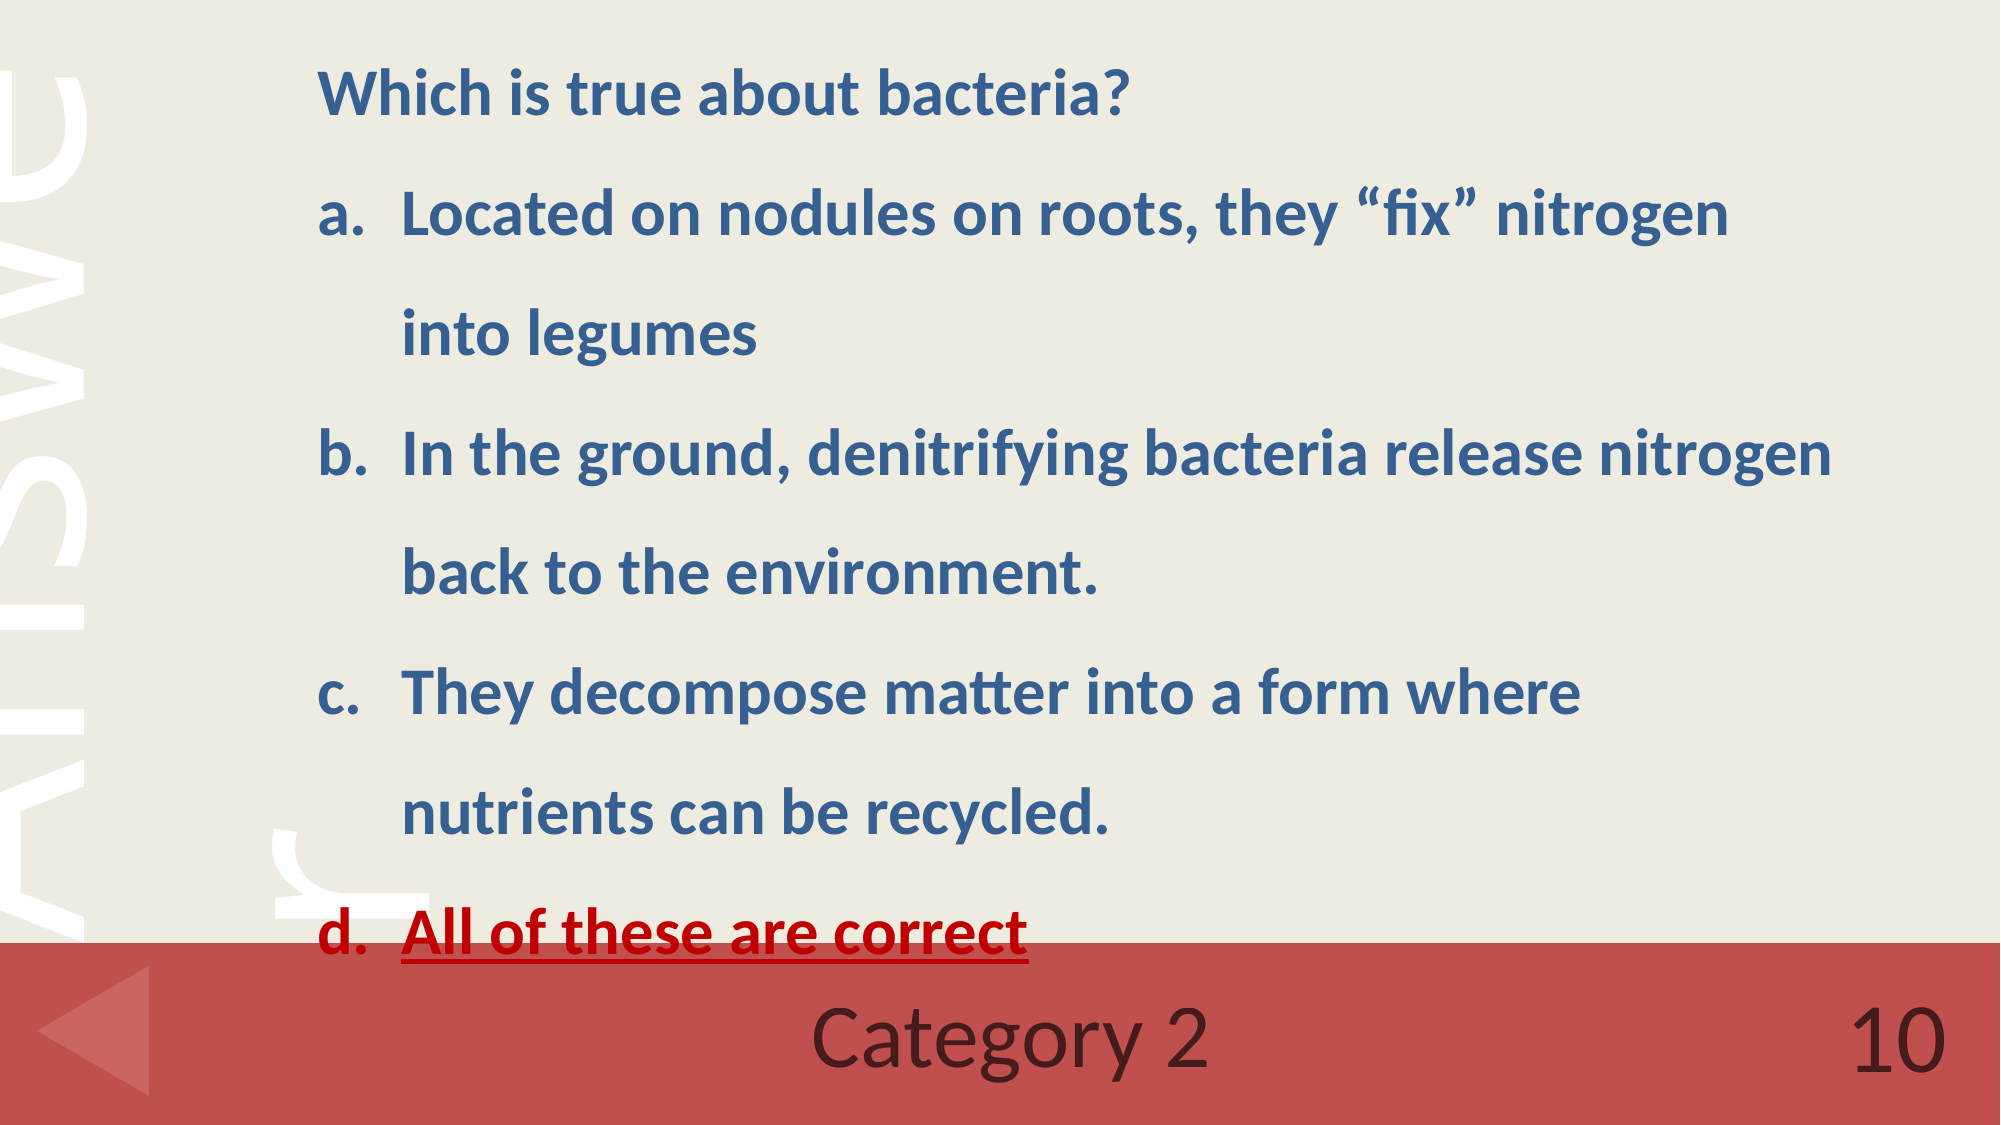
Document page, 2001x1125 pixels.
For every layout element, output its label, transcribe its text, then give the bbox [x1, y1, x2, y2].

title Category 2 [111, 937, 1912, 1125]
list 10 [1912, 967, 1963, 1097]
list Which is true about bacteria? Located on nodules on roots, they “fix” nitrogen into legumes In the ground, denitrifying bacteria release nitrogen back to the environment. They decompose matter into a form where nutrients can be recycled. All of these are correct [302, 157, 1862, 820]
